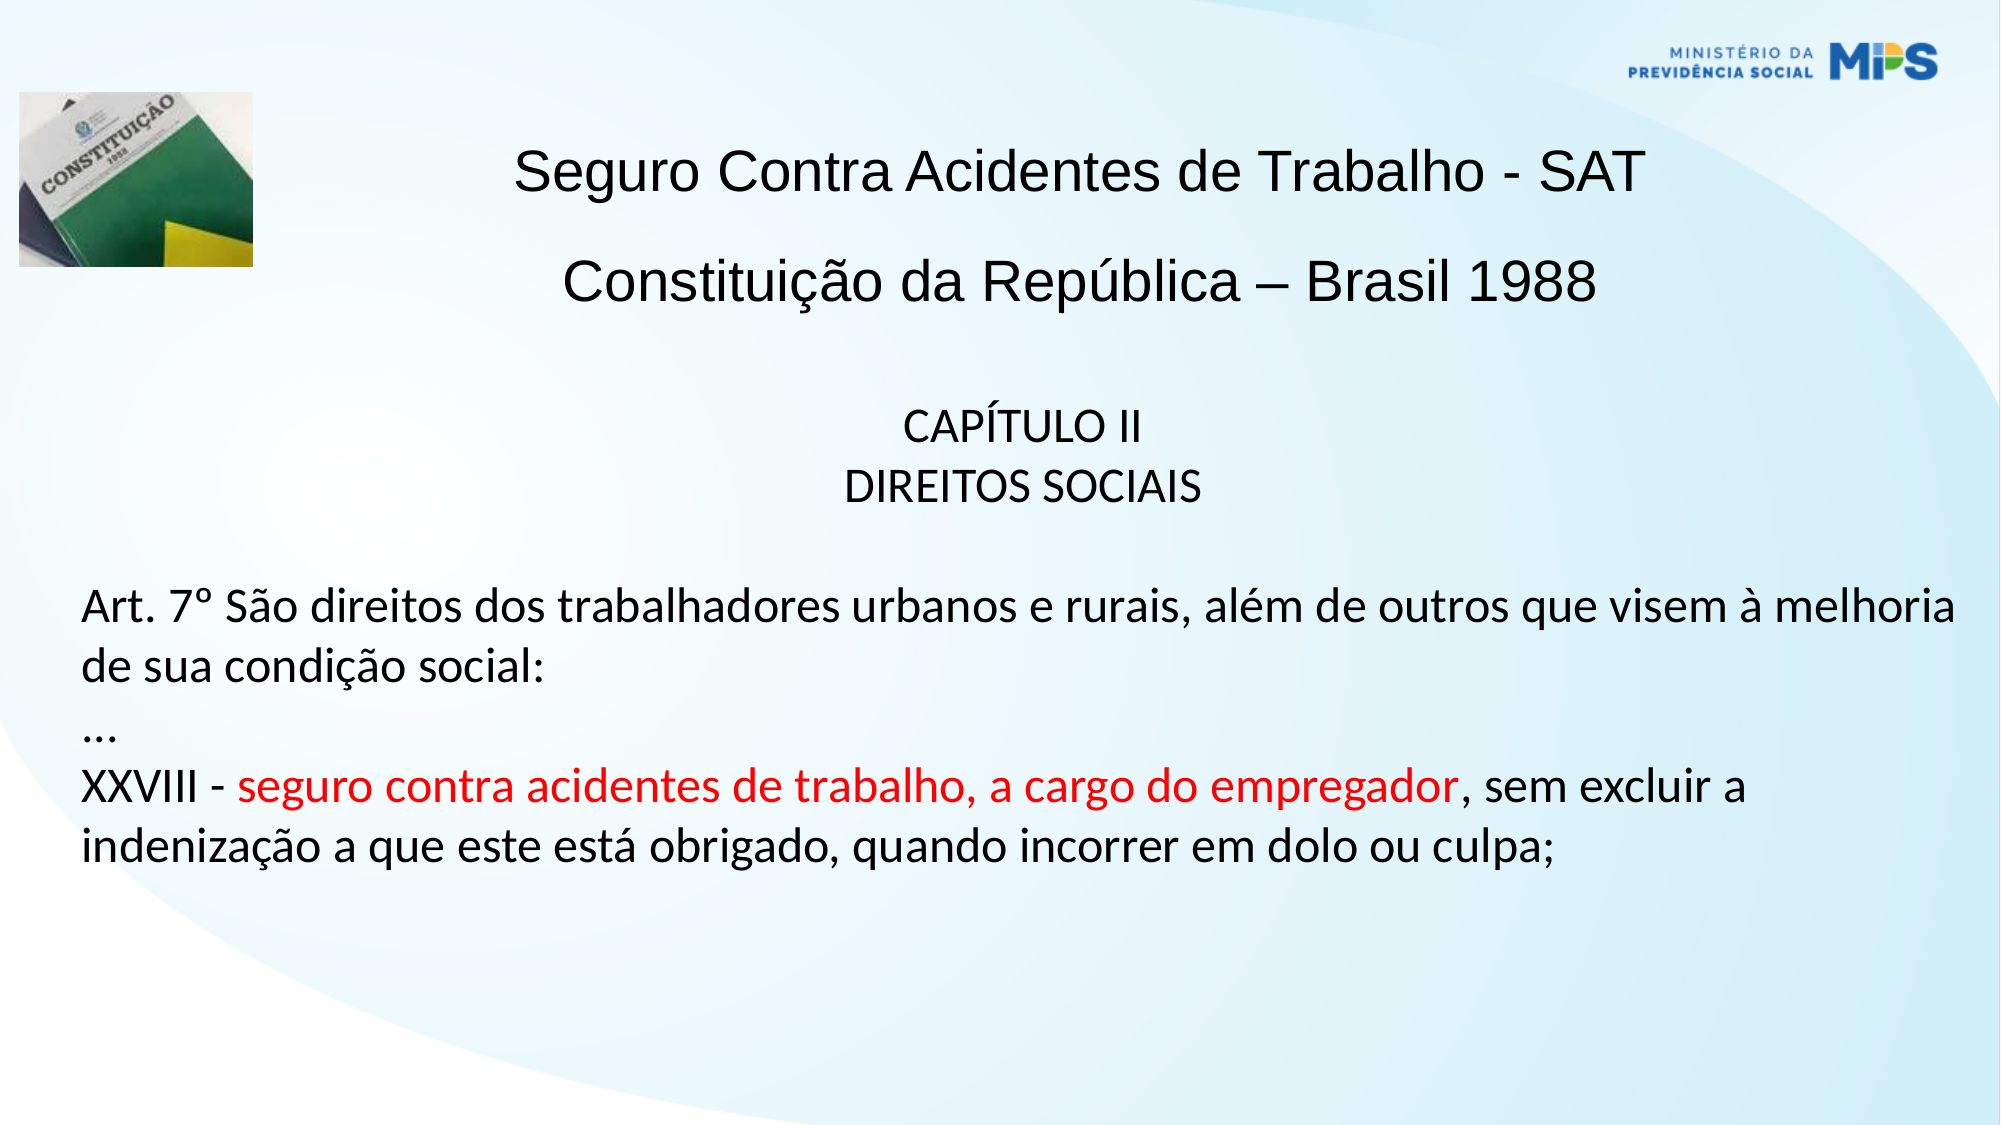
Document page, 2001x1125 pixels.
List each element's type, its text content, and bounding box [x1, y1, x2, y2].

text_box Constituição da República – Brasil 1988 [547, 236, 1614, 321]
text_box CAPÍTULO II DIREITOS SOCIAIS Art. 7º São direitos dos trabalhadores urbanos e rurais, além de outros que visem à melhoria de sua condição social: ... XXVIII - seguro contra acidentes de trabalho, a cargo do empregador, sem excluir a indenização a que este está obrigado, quando incorrer em dolo ou culpa; [66, 385, 1981, 940]
text_box Seguro Contra Acidentes de Trabalho - SAT [498, 125, 1664, 211]
picture [0, 0, 2001, 1125]
